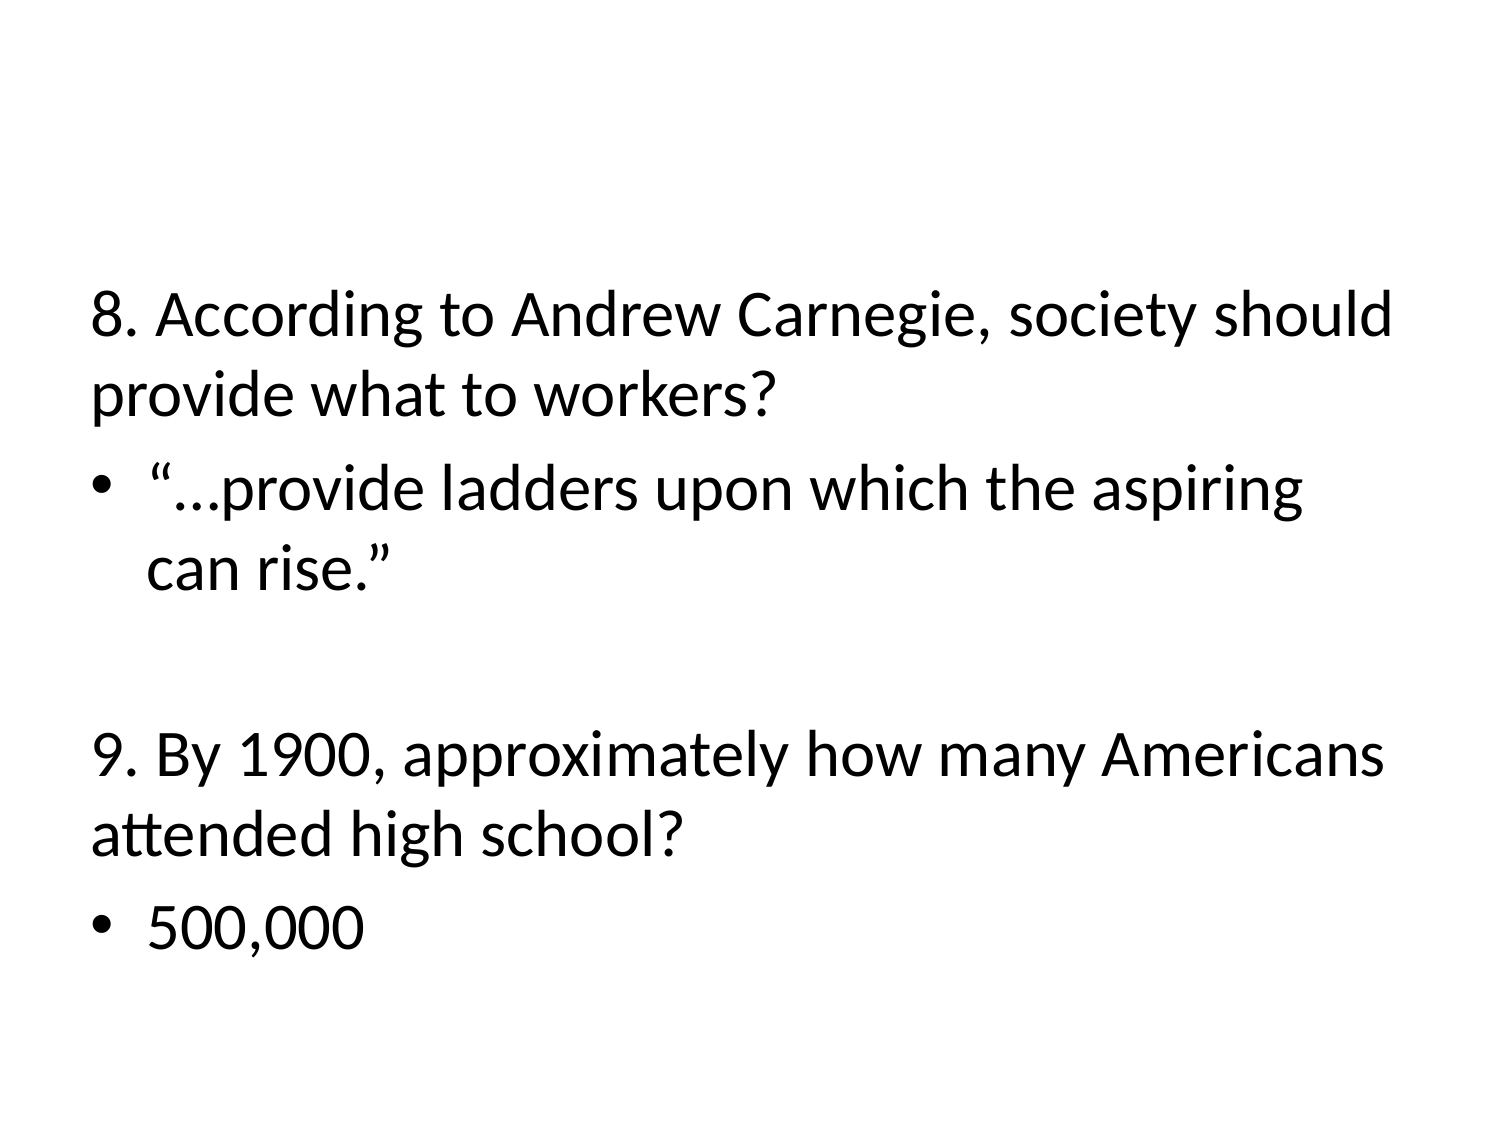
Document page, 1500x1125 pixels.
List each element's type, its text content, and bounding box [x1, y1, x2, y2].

list 8. According to Andrew Carnegie, society should provide what to workers? “…provide ladders upon which the aspiring can rise.” 9. By 1900, approximately how many Americans attended high school? 500,000 [75, 262, 1425, 1005]
